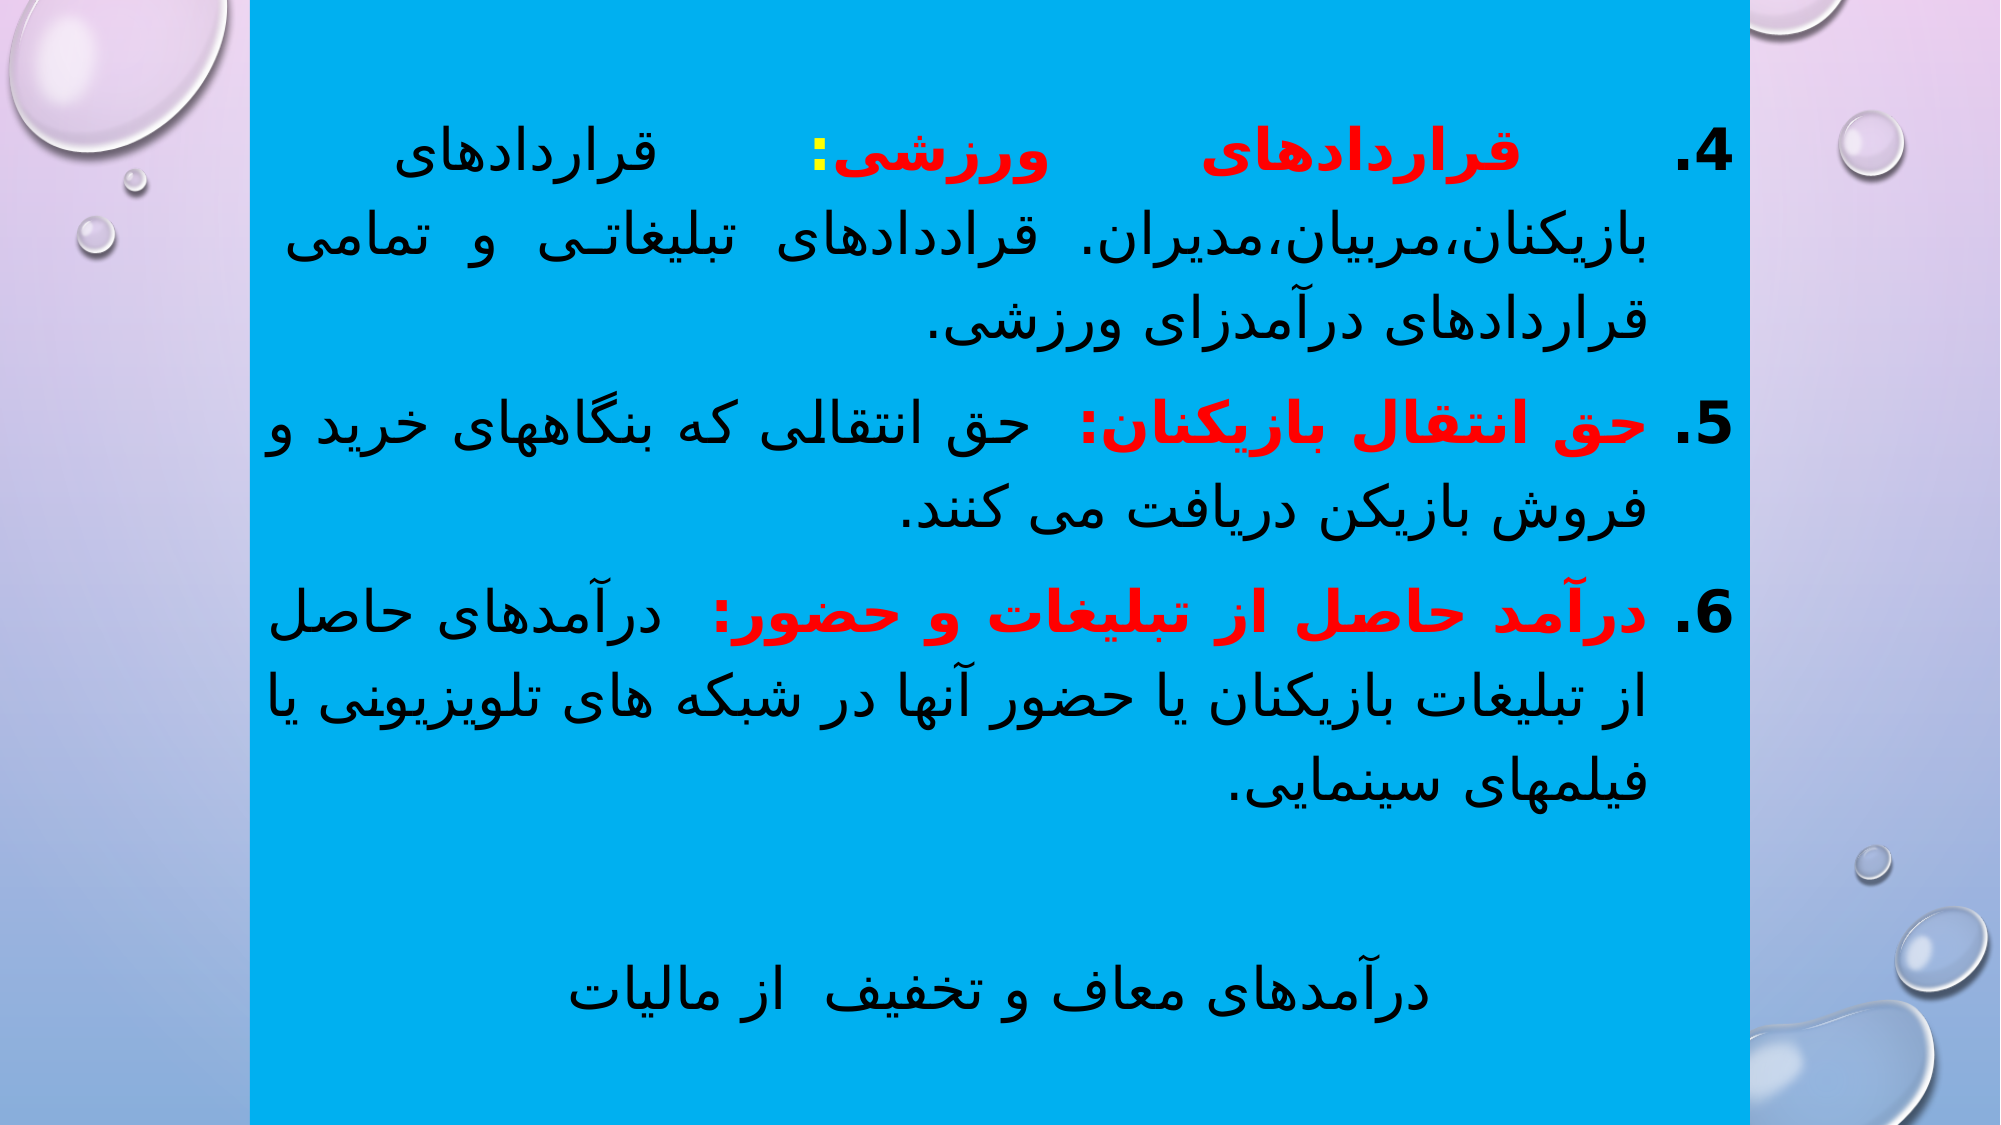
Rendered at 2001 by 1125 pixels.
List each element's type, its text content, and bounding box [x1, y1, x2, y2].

list 4. قراردادهای ورزشی: قراردادهای بازیکنان،مربیان،مدیران. قراددادهای تبلیغاتی و تمامی قراردادهای درآمدزای ورزشی. 5. حق انتقال بازیکنان: حق انتقالی که بنگاههای خرید و فروش بازیکن دریافت می کنند. 6. درآمد حاصل از تبلیغات و حضور: درآمدهای حاصل از تبلیغات بازیکنان یا حضور آنها در شبکه های تلویزیونی یا فیلمهای سینمایی. درآمدهای معاف و تخفیف از مالیات [249, 0, 1750, 1125]
picture [1751, 0, 2000, 1125]
picture [0, 0, 249, 1125]
